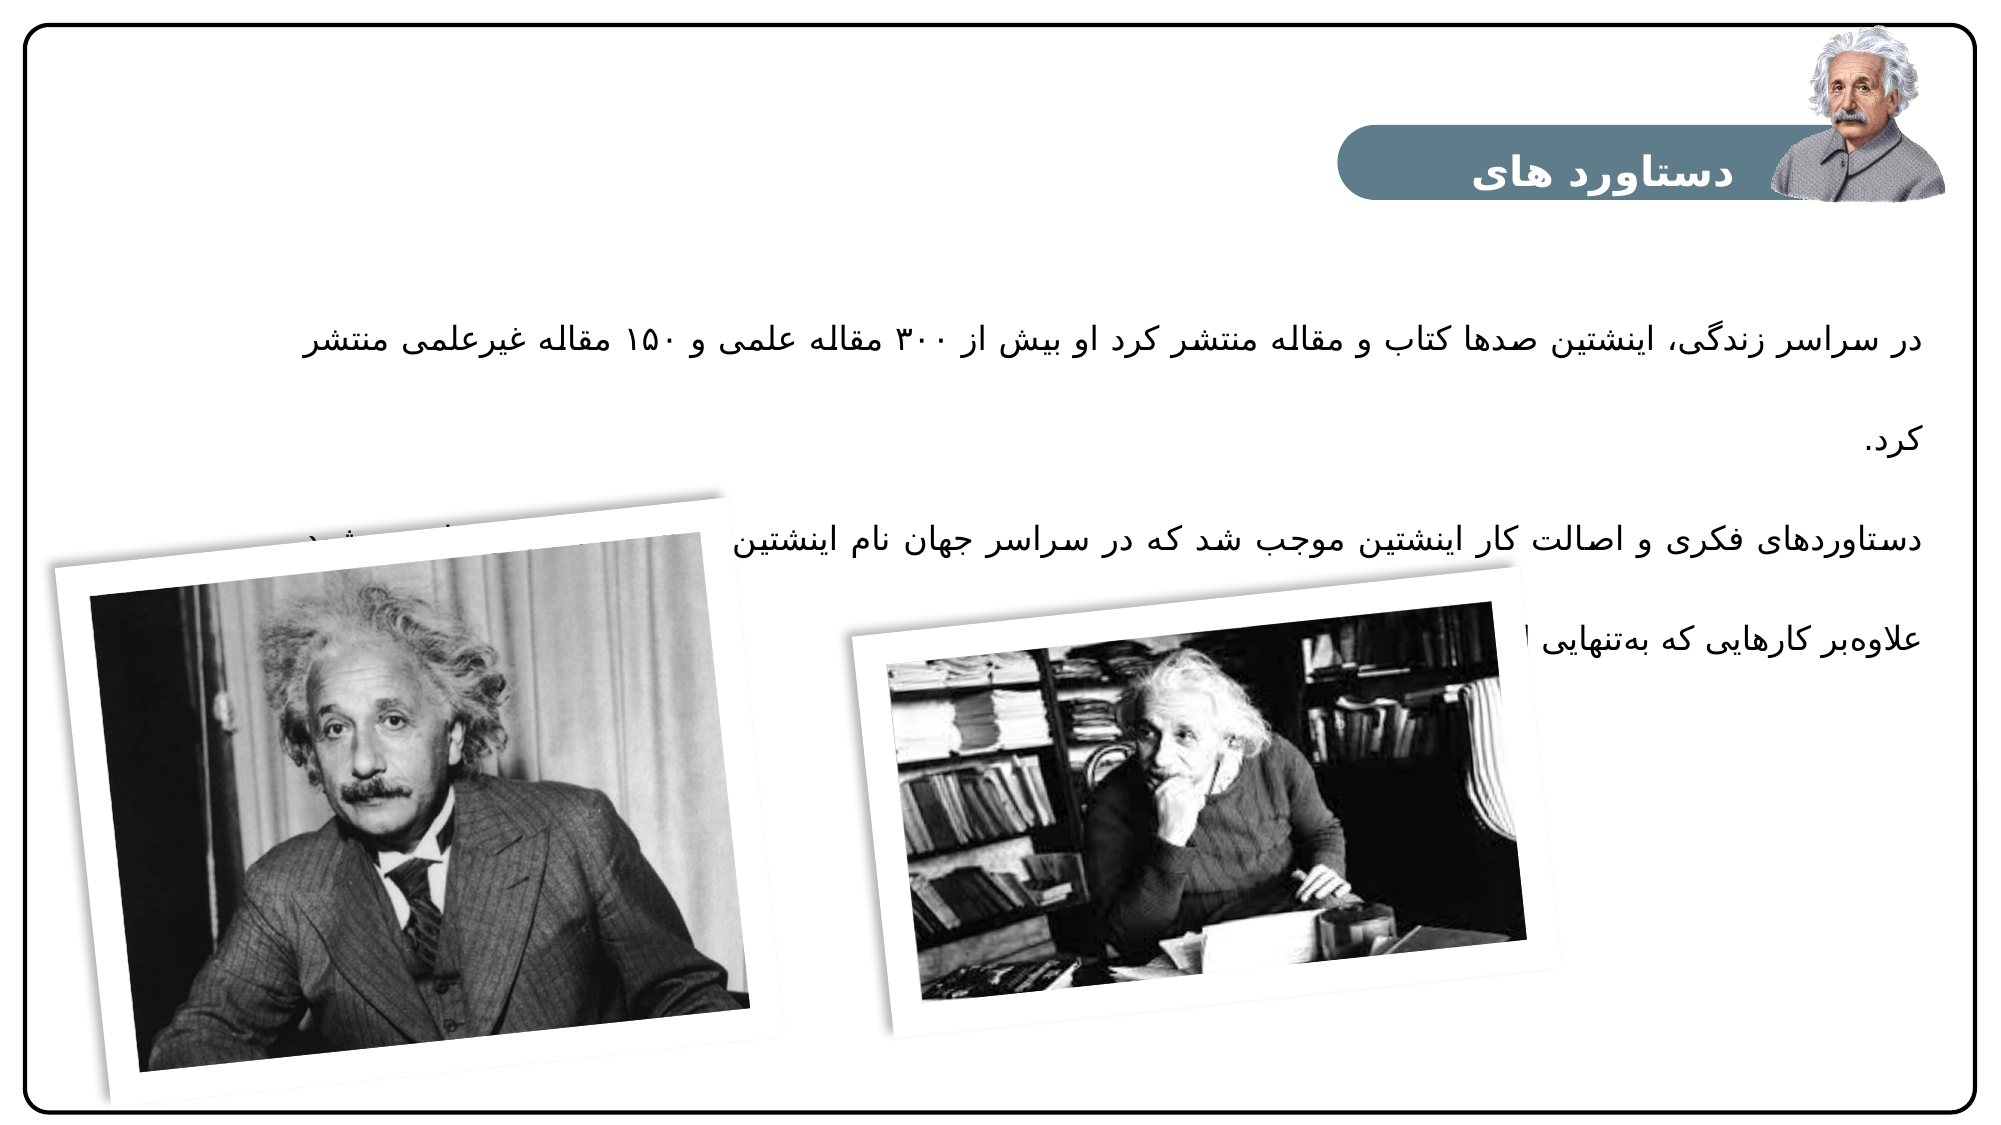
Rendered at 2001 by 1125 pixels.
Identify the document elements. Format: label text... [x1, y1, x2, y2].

picture [888, 602, 1526, 1003]
list در سراسر زندگی، اینشتین صدها کتاب و مقاله منتشر کرد او بیش از ۳۰۰ مقاله علمی و ۱۵۰ مقاله غیرعلمی منتشر کرد. دستاوردهای فکری و اصالت کار اینشتین موجب شد که در سراسر جهان نام اینشتین با کلمه نبوغ یکی دانسته شود علاوه‌بر کارهایی که به‌تنهایی انجام داده بود. [287, 249, 1938, 1075]
picture [1761, 14, 1954, 213]
picture [91, 532, 750, 1072]
text_box دستاورد های علمی [1350, 112, 1750, 278]
